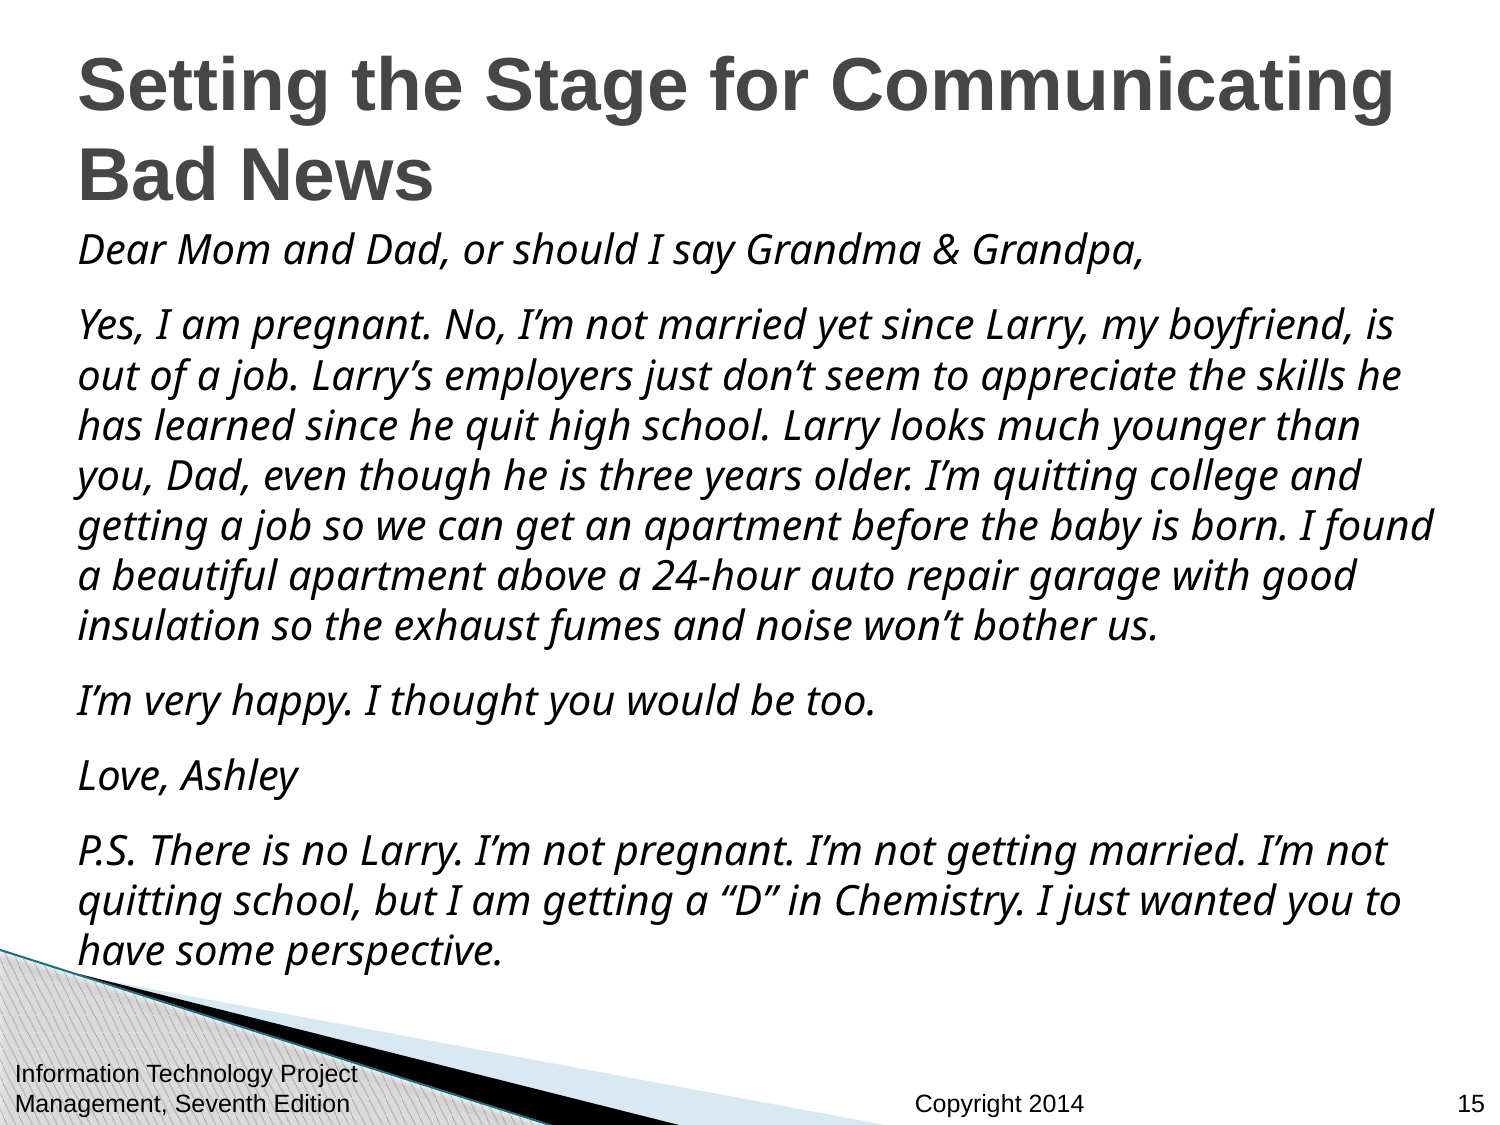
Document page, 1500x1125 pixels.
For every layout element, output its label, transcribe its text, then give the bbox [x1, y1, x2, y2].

text_box Dear Mom and Dad, or should I say Grandma & Grandpa, Yes, I am pregnant. No, I’m not married yet since Larry, my boyfriend, is out of a job. Larry’s employers just don’t seem to appreciate the skills he has learned since he quit high school. Larry looks much younger than you, Dad, even though he is three years older. I’m quitting college and getting a job so we can get an apartment before the baby is born. I found a beautiful apartment above a 24-hour auto repair garage with good insulation so the exhaust fumes and noise won’t bother us. I’m very happy. I thought you would be too. Love, Ashley P.S. There is no Larry. I’m not pregnant. I’m not getting married. I’m not quitting school, but I am getting a “D” in Chemistry. I just wanted you to have some perspective. [62, 216, 1463, 981]
slide_number 15 [1408, 1065, 1500, 1125]
title Setting the Stage for Communicating Bad News [62, 24, 1488, 225]
footer Information Technology Project Management, Seventh Edition [0, 1065, 425, 1125]
